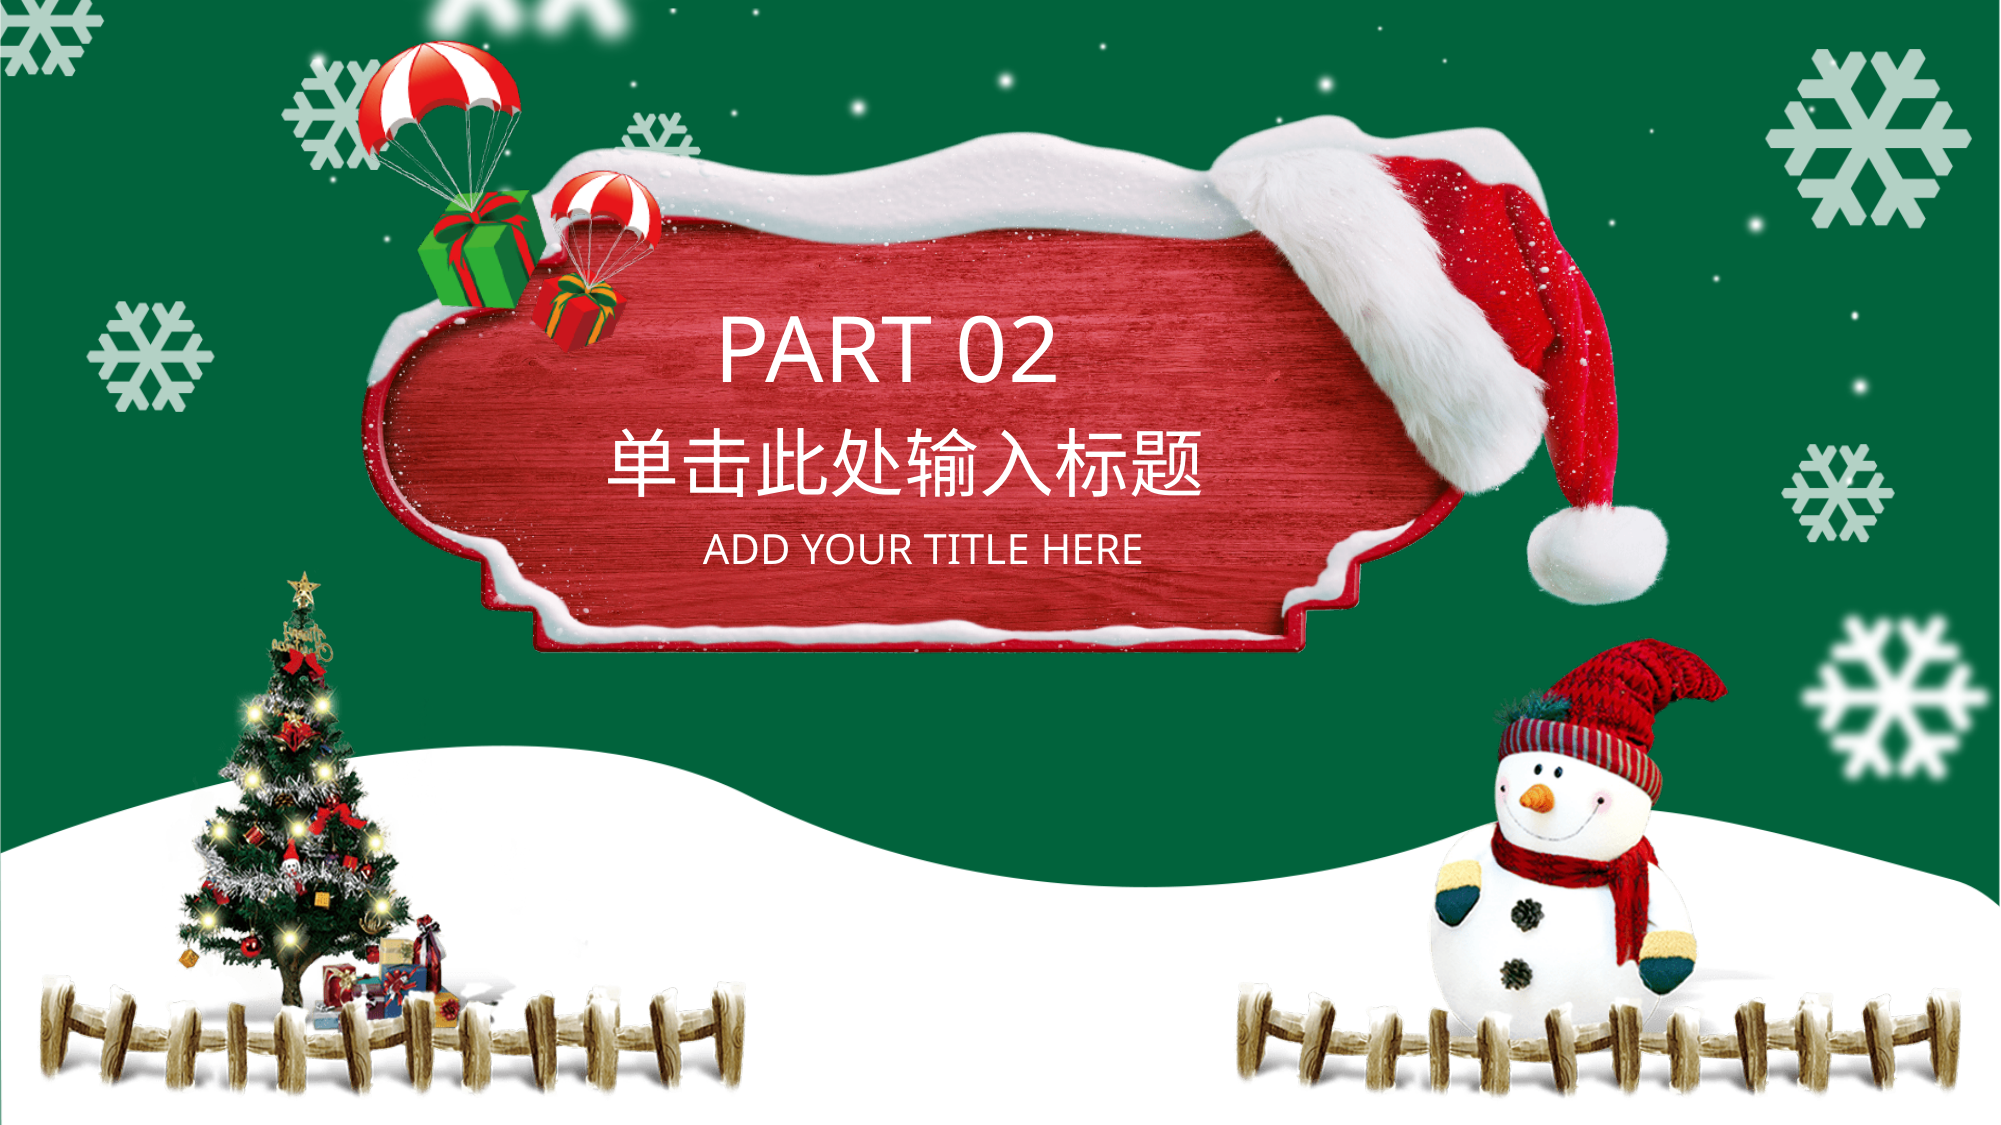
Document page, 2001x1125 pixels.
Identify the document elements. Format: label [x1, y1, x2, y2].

picture [0, 0, 2000, 1125]
text_box [589, 283, 1279, 581]
